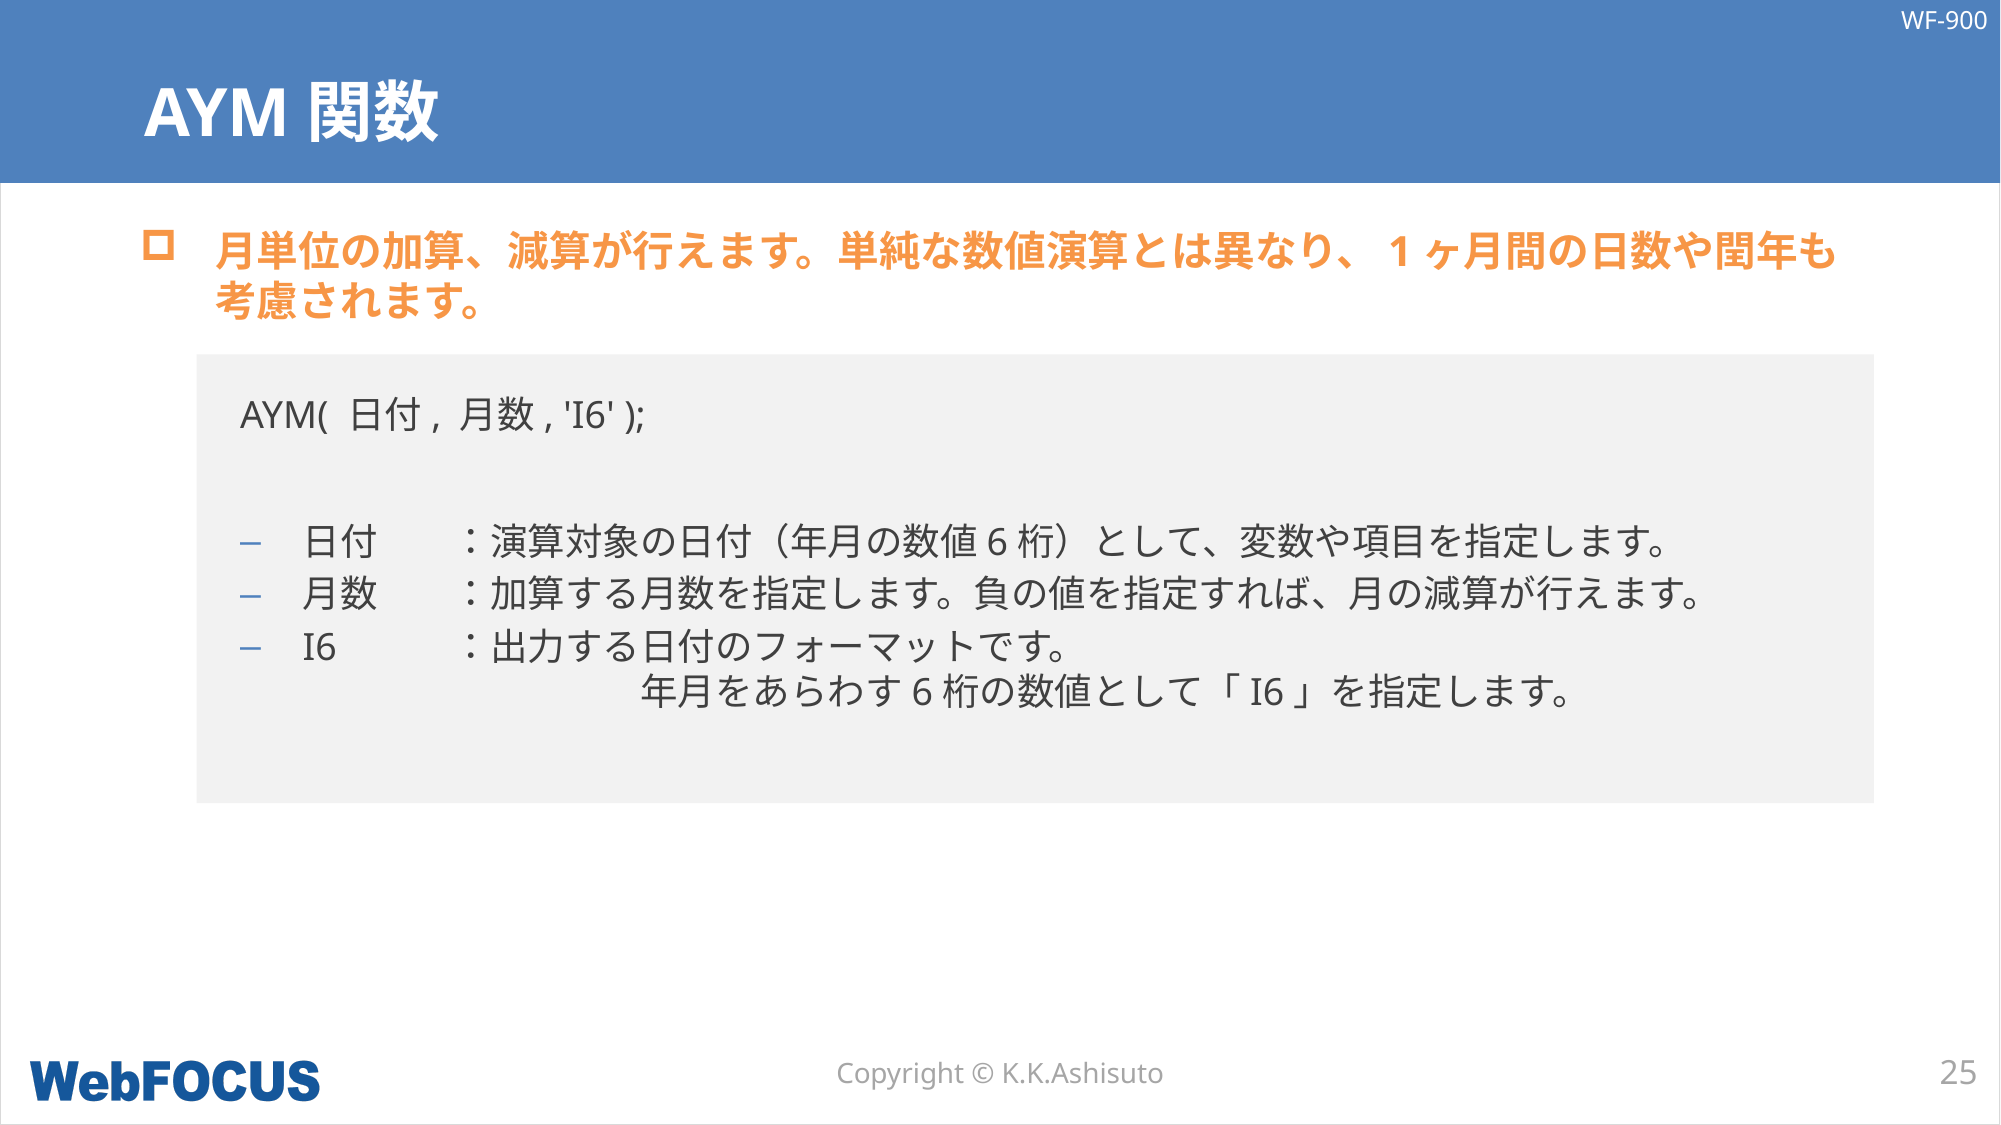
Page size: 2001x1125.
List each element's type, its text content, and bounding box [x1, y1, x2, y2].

title AYM関数 [129, 50, 1924, 169]
list 月単位の加算、減算が行えます。単純な数値演算とは異なり、1ヶ月間の日数や閏年も 考慮されます。 AYM( 日付, 月数, 'I6' ); 日付 ：演算対象の日付（年月の数値6桁）として、変数や項目を指定します。 月数 ：加算する月数を指定します。負の値を指定すれば、月の減算が行えます。 I6 ：出力する日付のフォーマットです。 年月をあらわす6桁の数値として「I6」を指定します。 [125, 217, 1926, 1020]
picture [25, 1050, 323, 1111]
